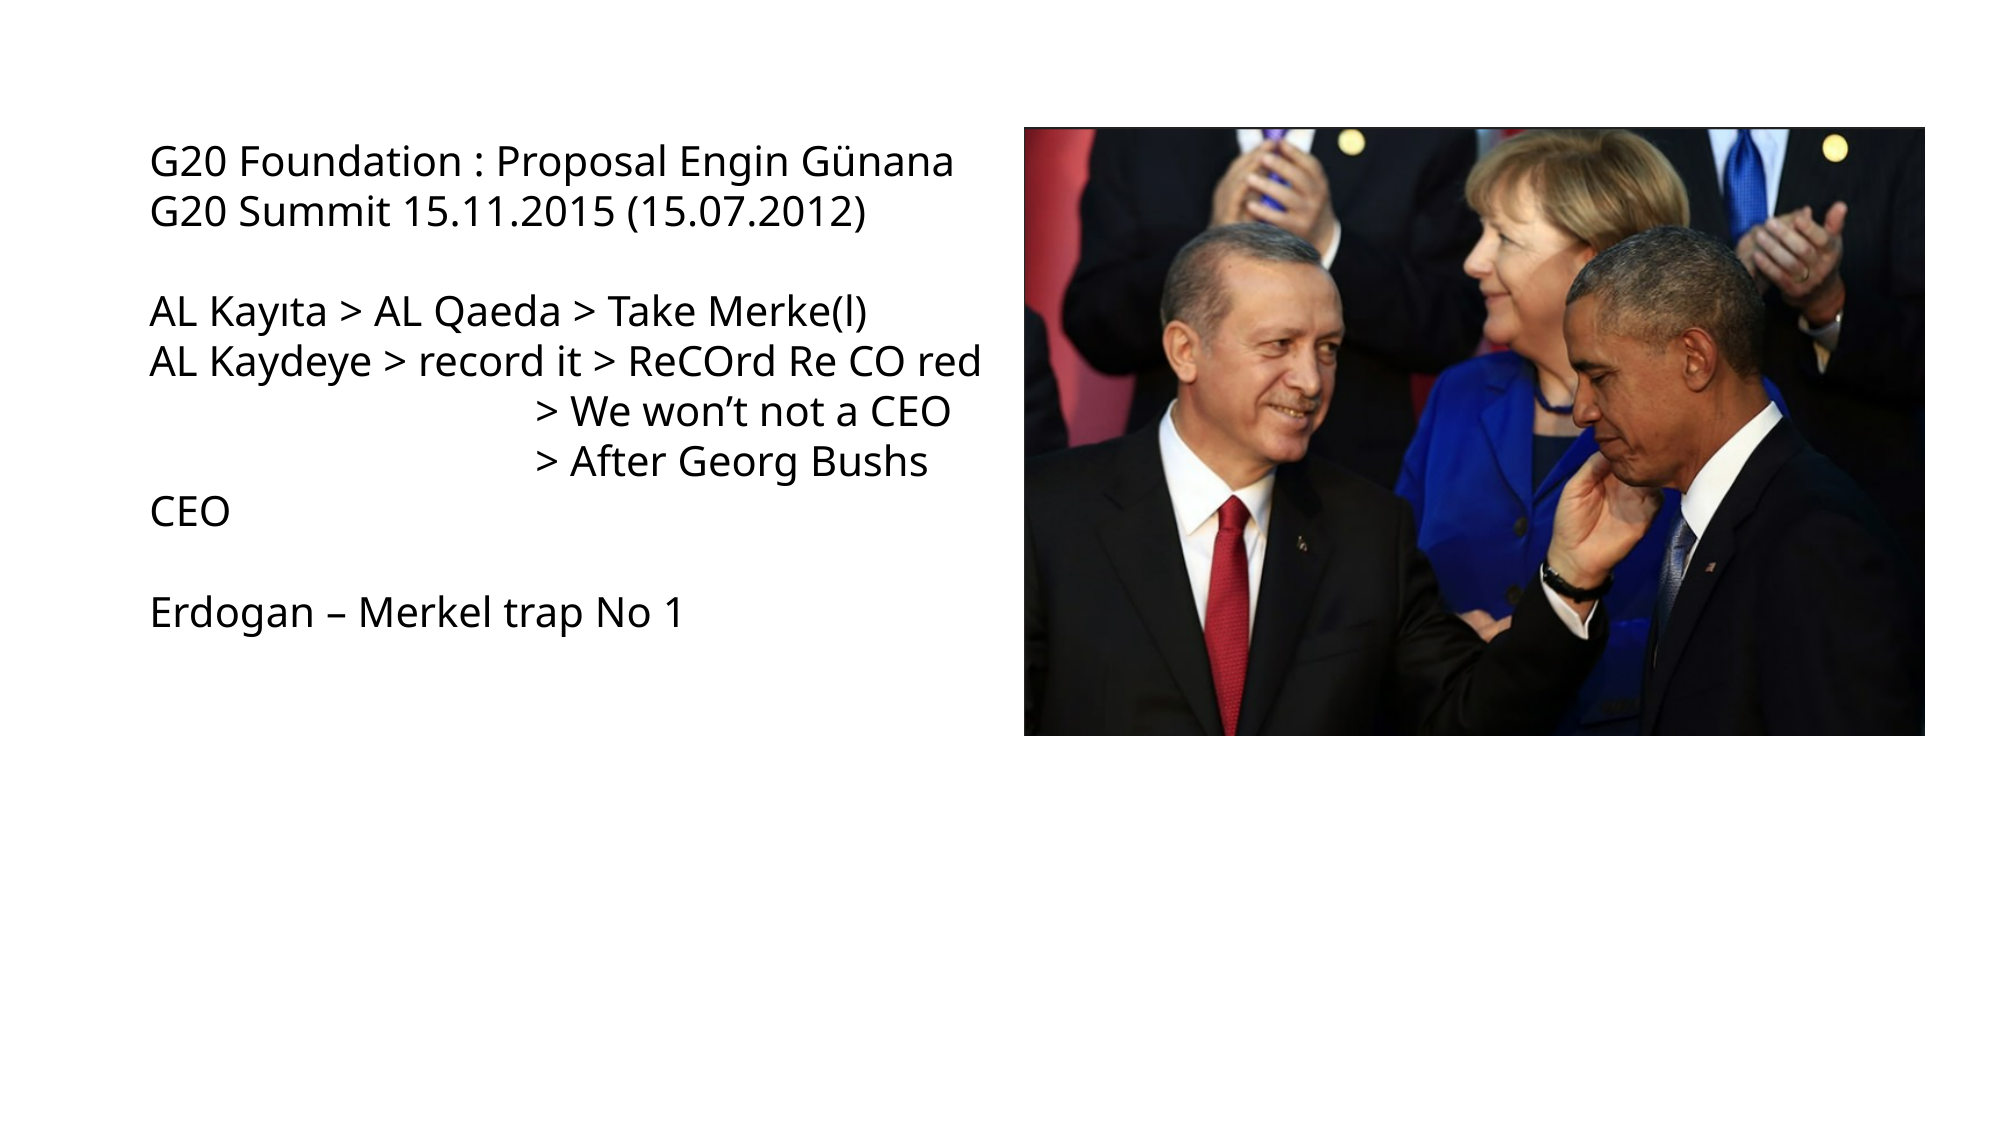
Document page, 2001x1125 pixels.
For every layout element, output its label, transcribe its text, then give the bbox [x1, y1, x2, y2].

text_box G20 Foundation : Proposal Engin Günana G20 Summit 15.11.2015 (15.07.2012) AL Kayıta > AL Qaeda > Take Merke(l) AL Kaydeye > record it > ReCOrd Re CO red > We won’t not a CEO > After Georg Bushs CEO Erdogan – Merkel trap No 1 [134, 127, 1005, 643]
picture [1024, 127, 1925, 736]
